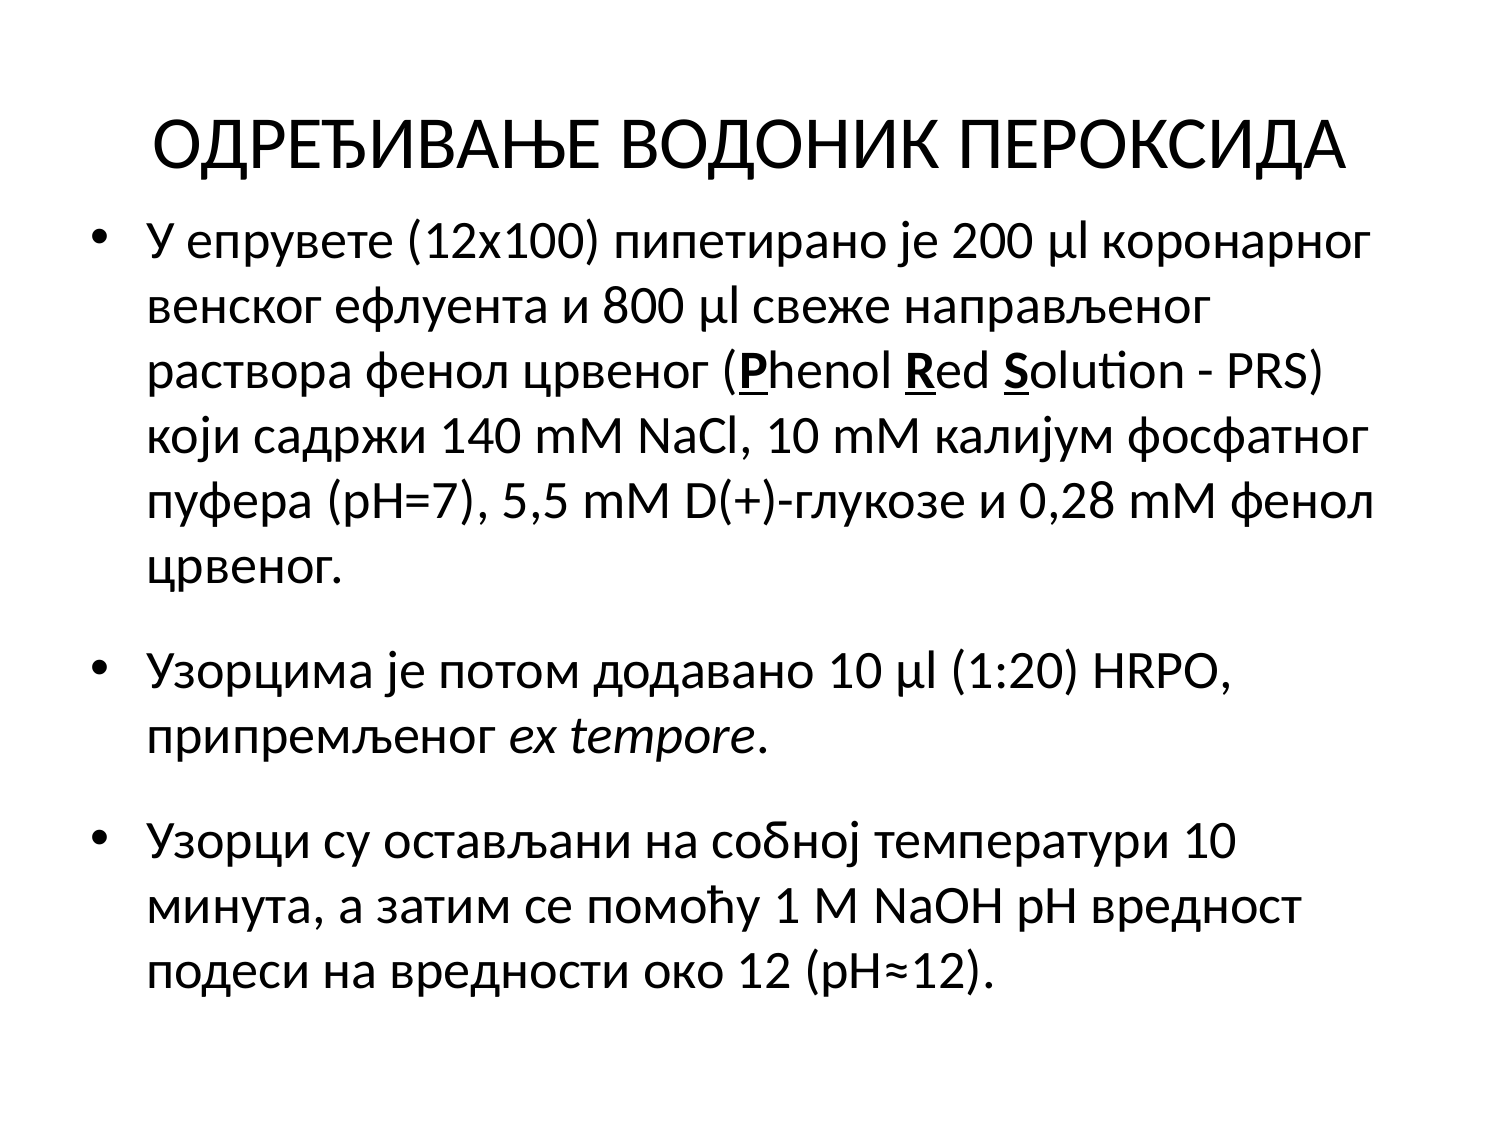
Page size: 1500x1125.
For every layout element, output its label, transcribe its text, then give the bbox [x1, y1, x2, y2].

list У епрувете (12x100) пипетирано је 200 μl коронарног венског ефлуента и 800 μl свеже направљеног раствора фенол црвеног (Phenol Red Solution - PRS) који садржи 140 mМ NaCl, 10 mМ калијум фосфатног пуфера (pH=7), 5,5 mМ D(+)-глукозе и 0,28 mМ фенол црвеног. Узорцима је потом додавано 10 μl (1:20) HRPO, припремљеног ex tempore. Узорци су остављани на собној температури 10 минута, а затим се помоћу 1 М NaOH рН вредност подеси на вредности око 12 (рН≈12). [75, 196, 1425, 1094]
title ОДРЕЂИВАЊЕ ВОДОНИК ПЕРОКСИДА [75, 45, 1425, 196]
